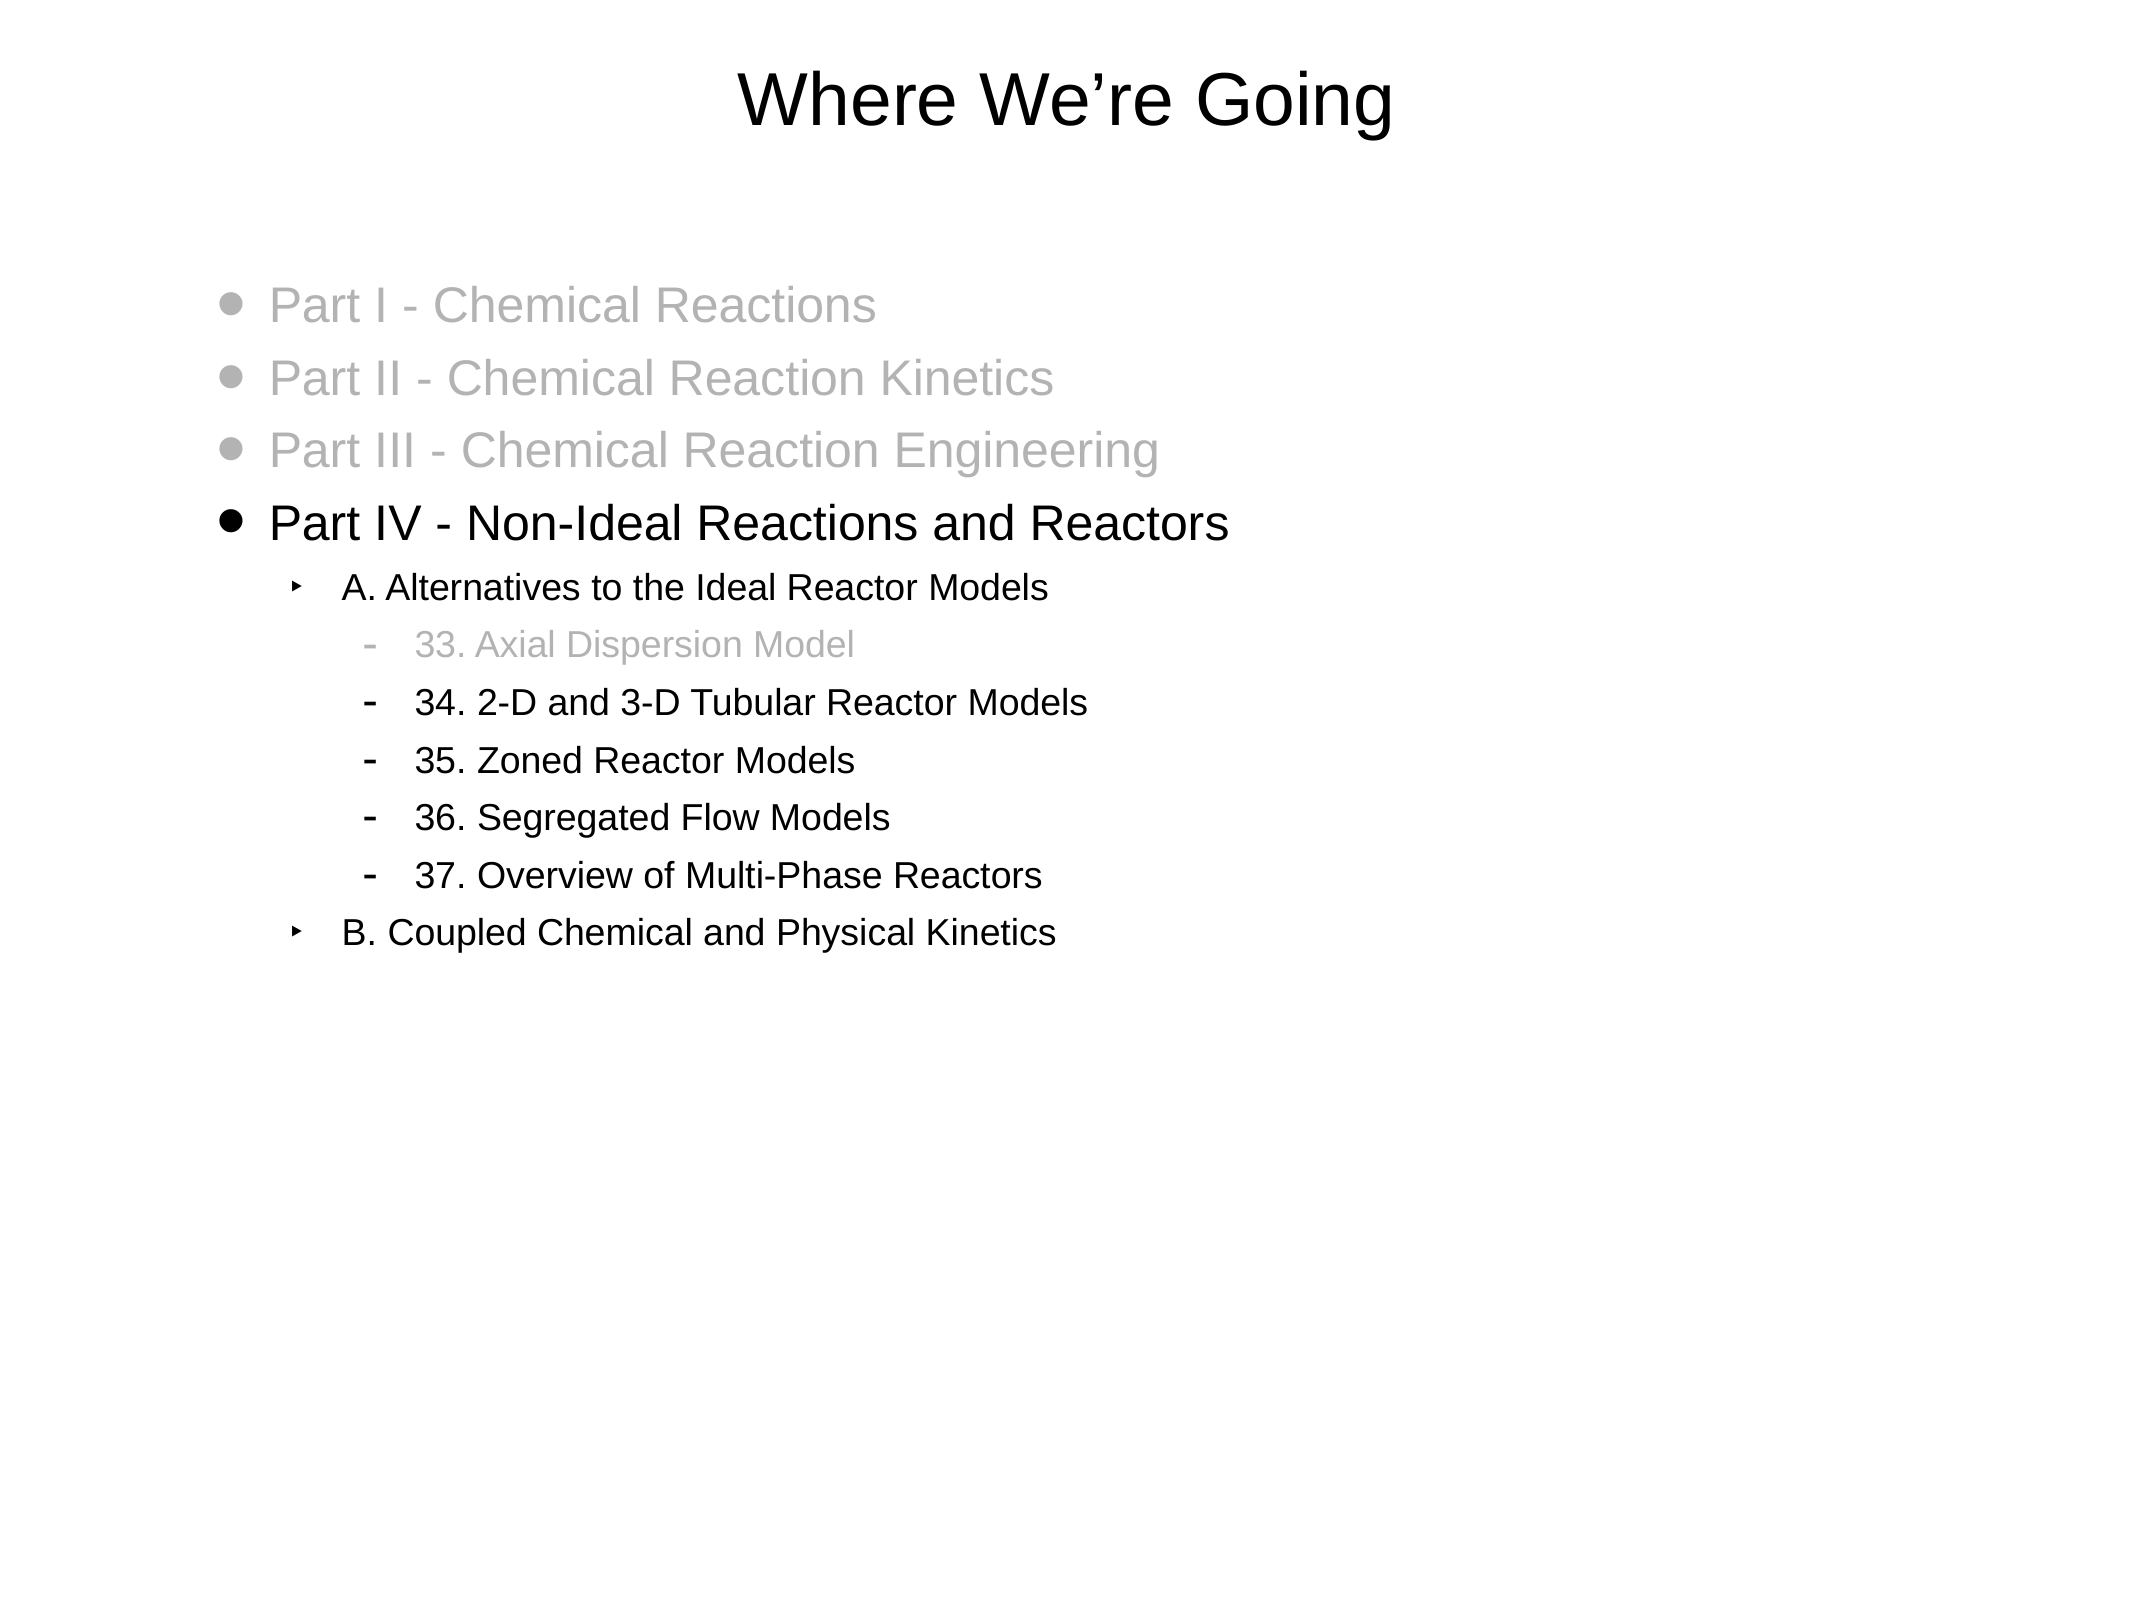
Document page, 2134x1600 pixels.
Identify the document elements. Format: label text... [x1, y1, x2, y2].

title Where We’re Going [208, 41, 1925, 250]
list Part I - Chemical Reactions Part II - Chemical Reaction Kinetics Part III - Chemical Reaction Engineering Part IV - Non-Ideal Reactions and Reactors A. Alternatives to the Ideal Reactor Models 33. Axial Dispersion Model 34. 2-D and 3-D Tubular Reactor Models 35. Zoned Reactor Models 36. Segregated Flow Models 37. Overview of Multi-Phase Reactors B. Coupled Chemical and Physical Kinetics [208, 264, 1925, 1463]
